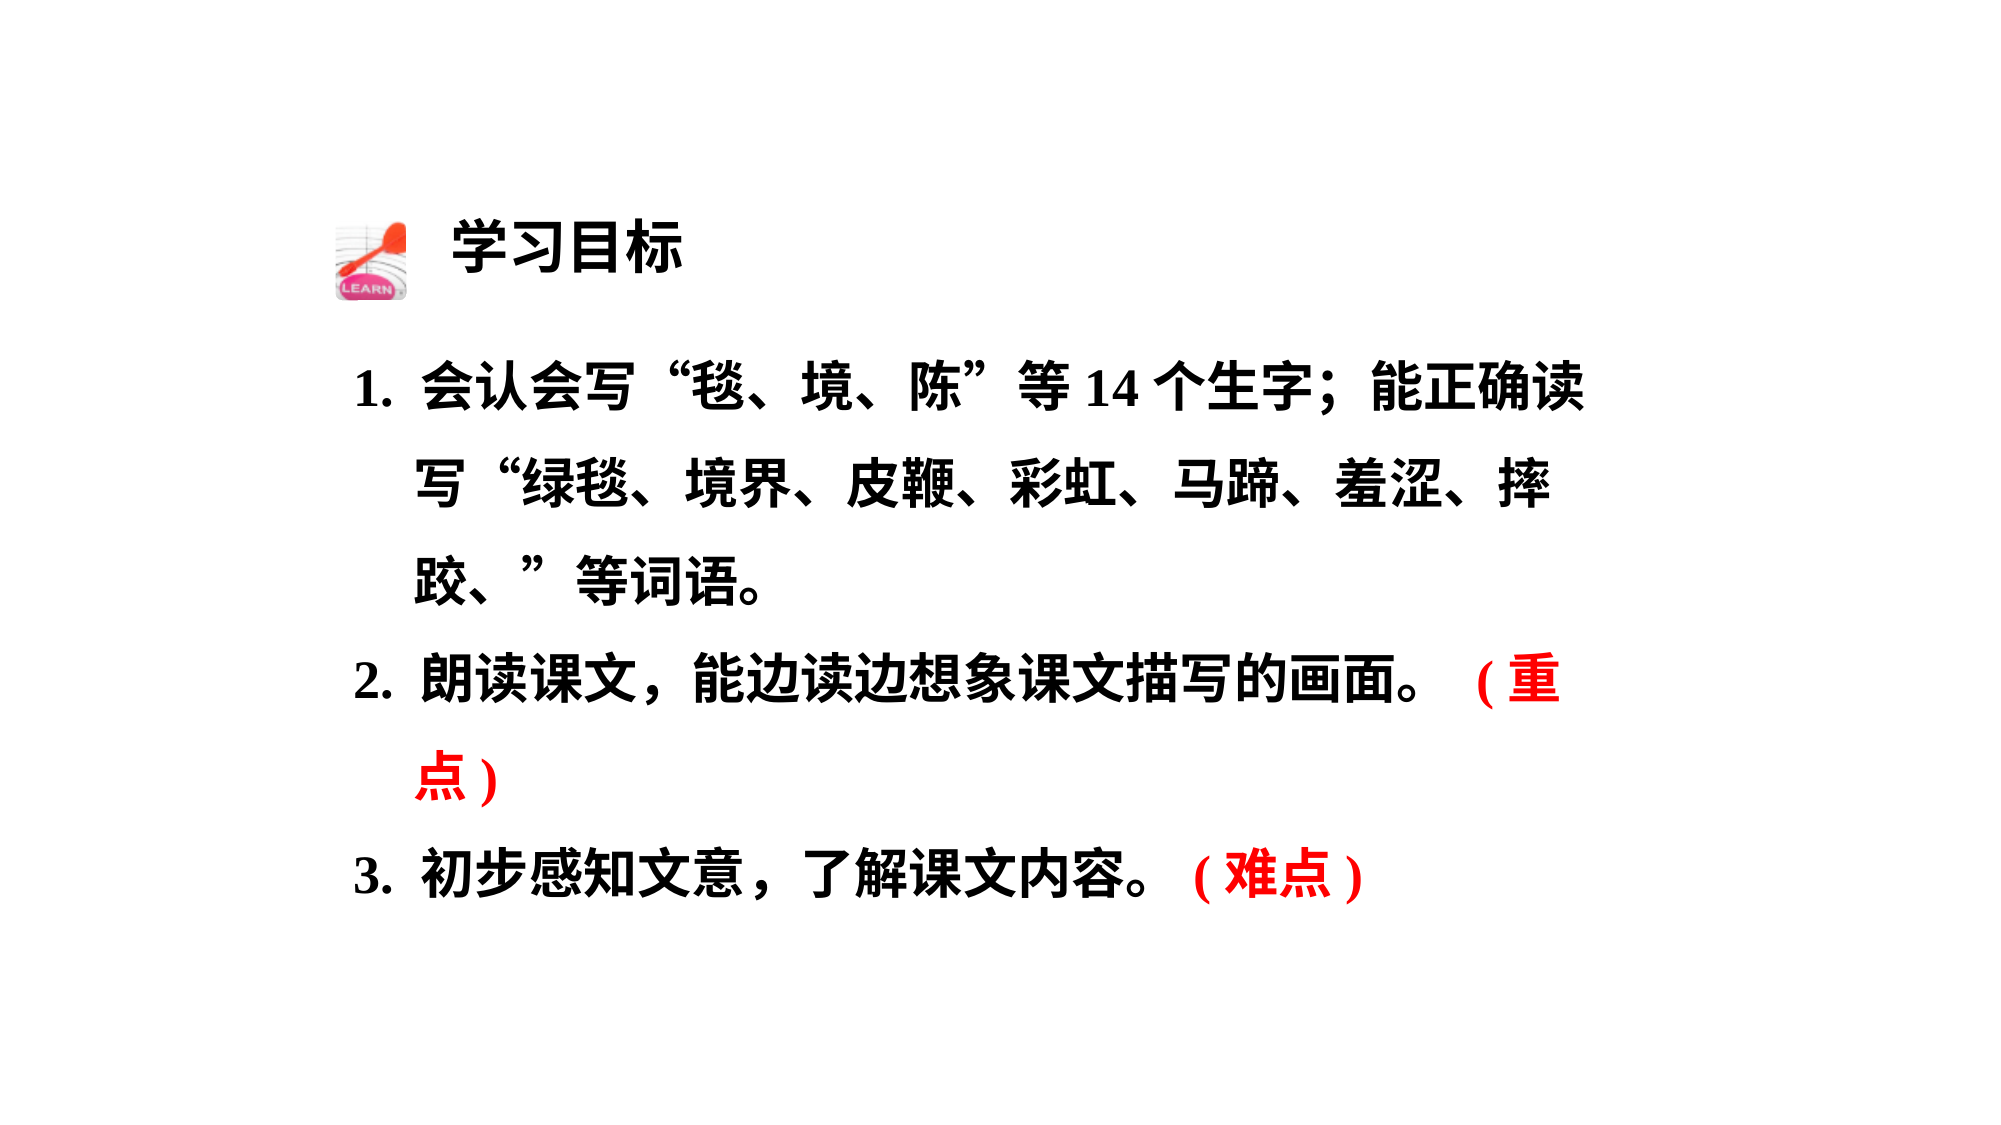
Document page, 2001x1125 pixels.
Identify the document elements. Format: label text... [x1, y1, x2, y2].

text_box 学习目标 [435, 203, 699, 288]
text_box [333, 219, 409, 303]
text_box 1. 会认会写“毯、境、陈”等14个生字；能正确读写“绿毯、境界、皮鞭、彩虹、马蹄、羞涩、摔跤、”等词语。 2. 朗读课文，能边读边想象课文描写的画面。 (重点) 3. 初步感知文意，了解课文内容。(难点) [338, 312, 1629, 912]
